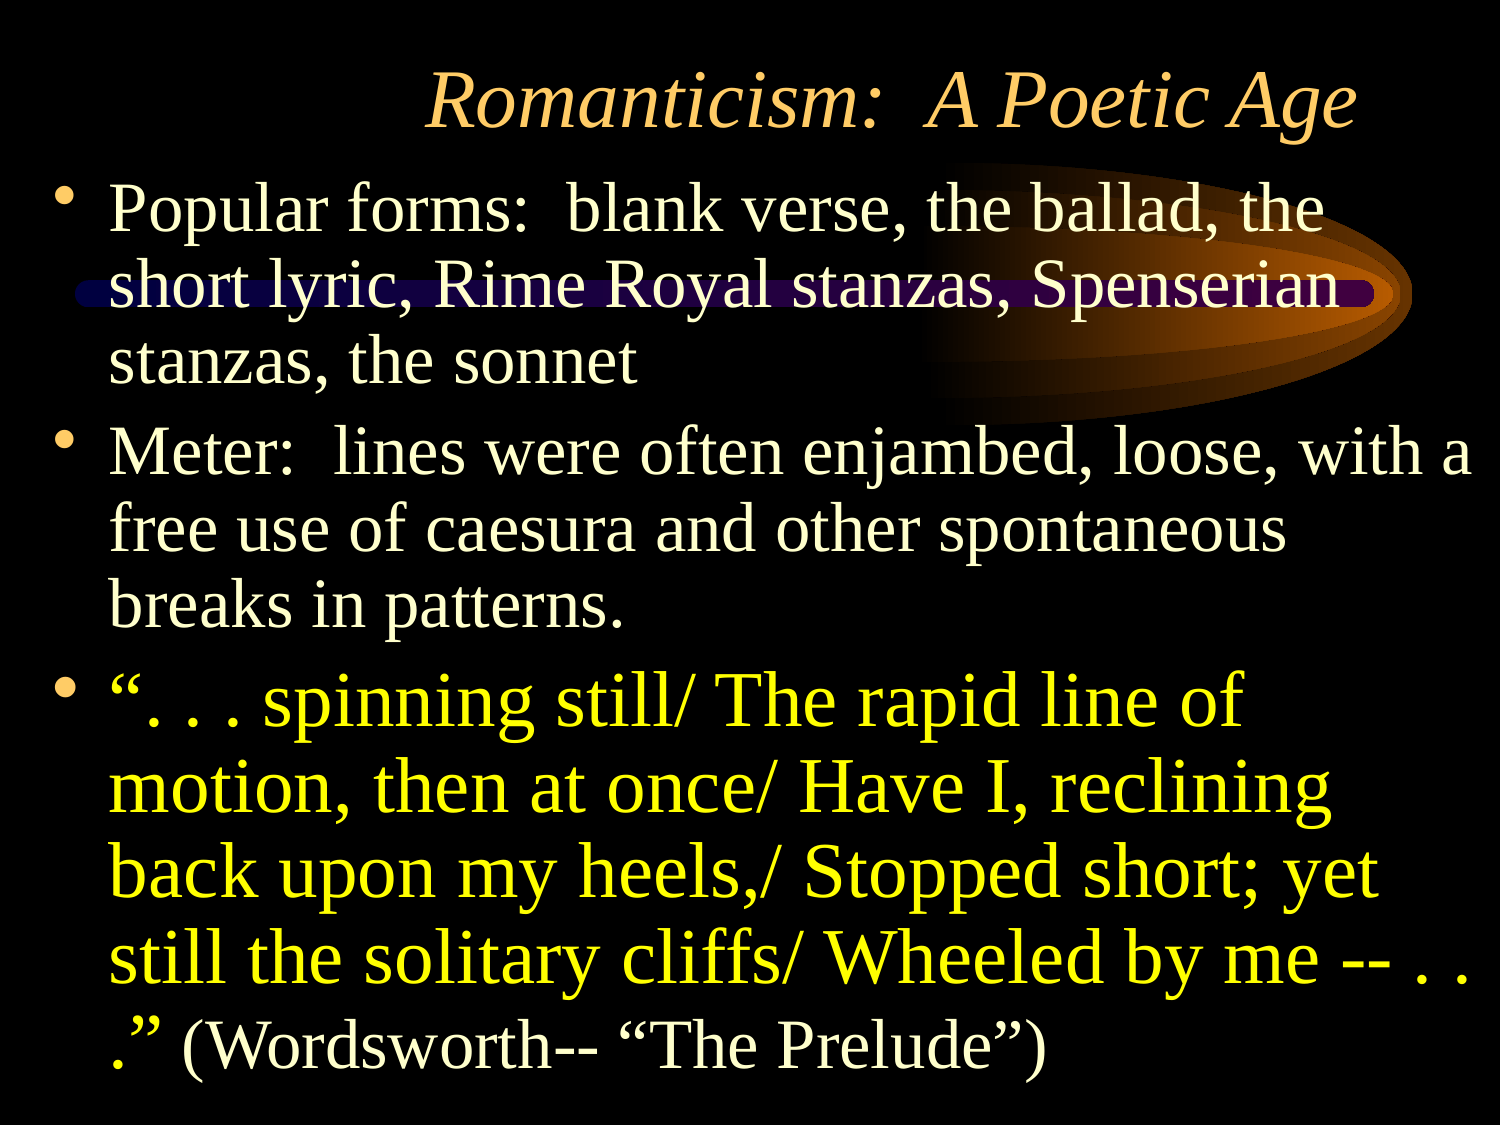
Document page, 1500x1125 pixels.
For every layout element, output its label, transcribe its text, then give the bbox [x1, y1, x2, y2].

list Popular forms: blank verse, the ballad, the short lyric, Rime Royal stanzas, Spenserian stanzas, the sonnet Meter: lines were often enjambed, loose, with a free use of caesura and other spontaneous breaks in patterns. “. . . spinning still/ The rapid line of motion, then at once/ Have I, reclining back upon my heels,/ Stopped short; yet still the solitary cliffs/ Wheeled by me -- . . .” (Wordsworth-- “The Prelude”) [37, 162, 1500, 1125]
title Romanticism: A Poetic Age [99, 37, 1376, 151]
